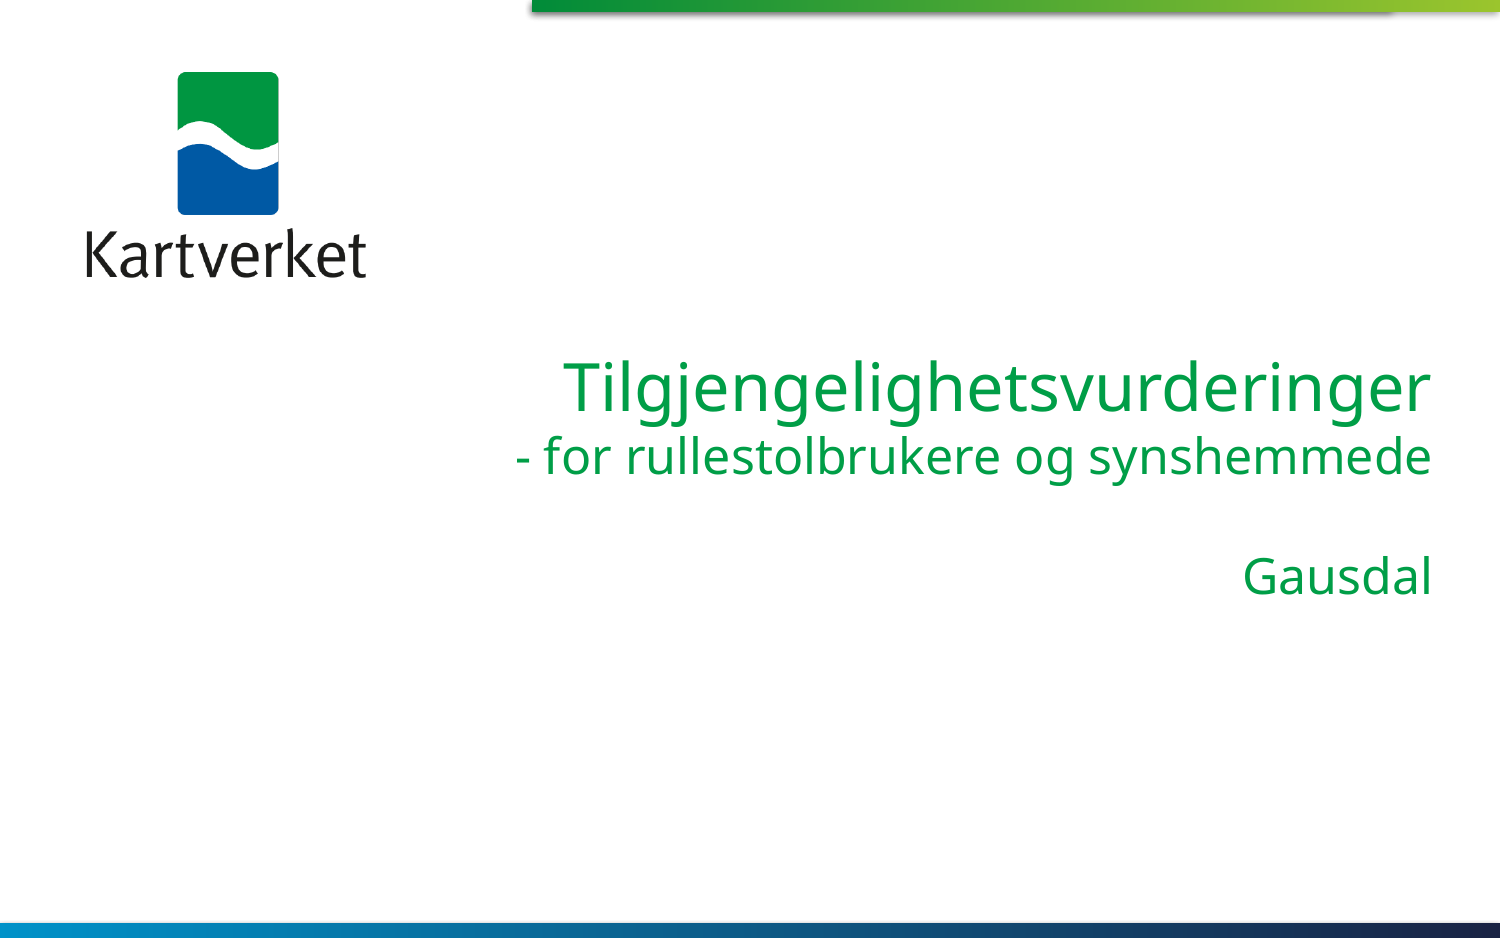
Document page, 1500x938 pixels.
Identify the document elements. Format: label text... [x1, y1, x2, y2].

text_box Tilgjengelighetsvurderinger - for rullestolbrukere og synshemmede Gausdal [66, 337, 1449, 613]
